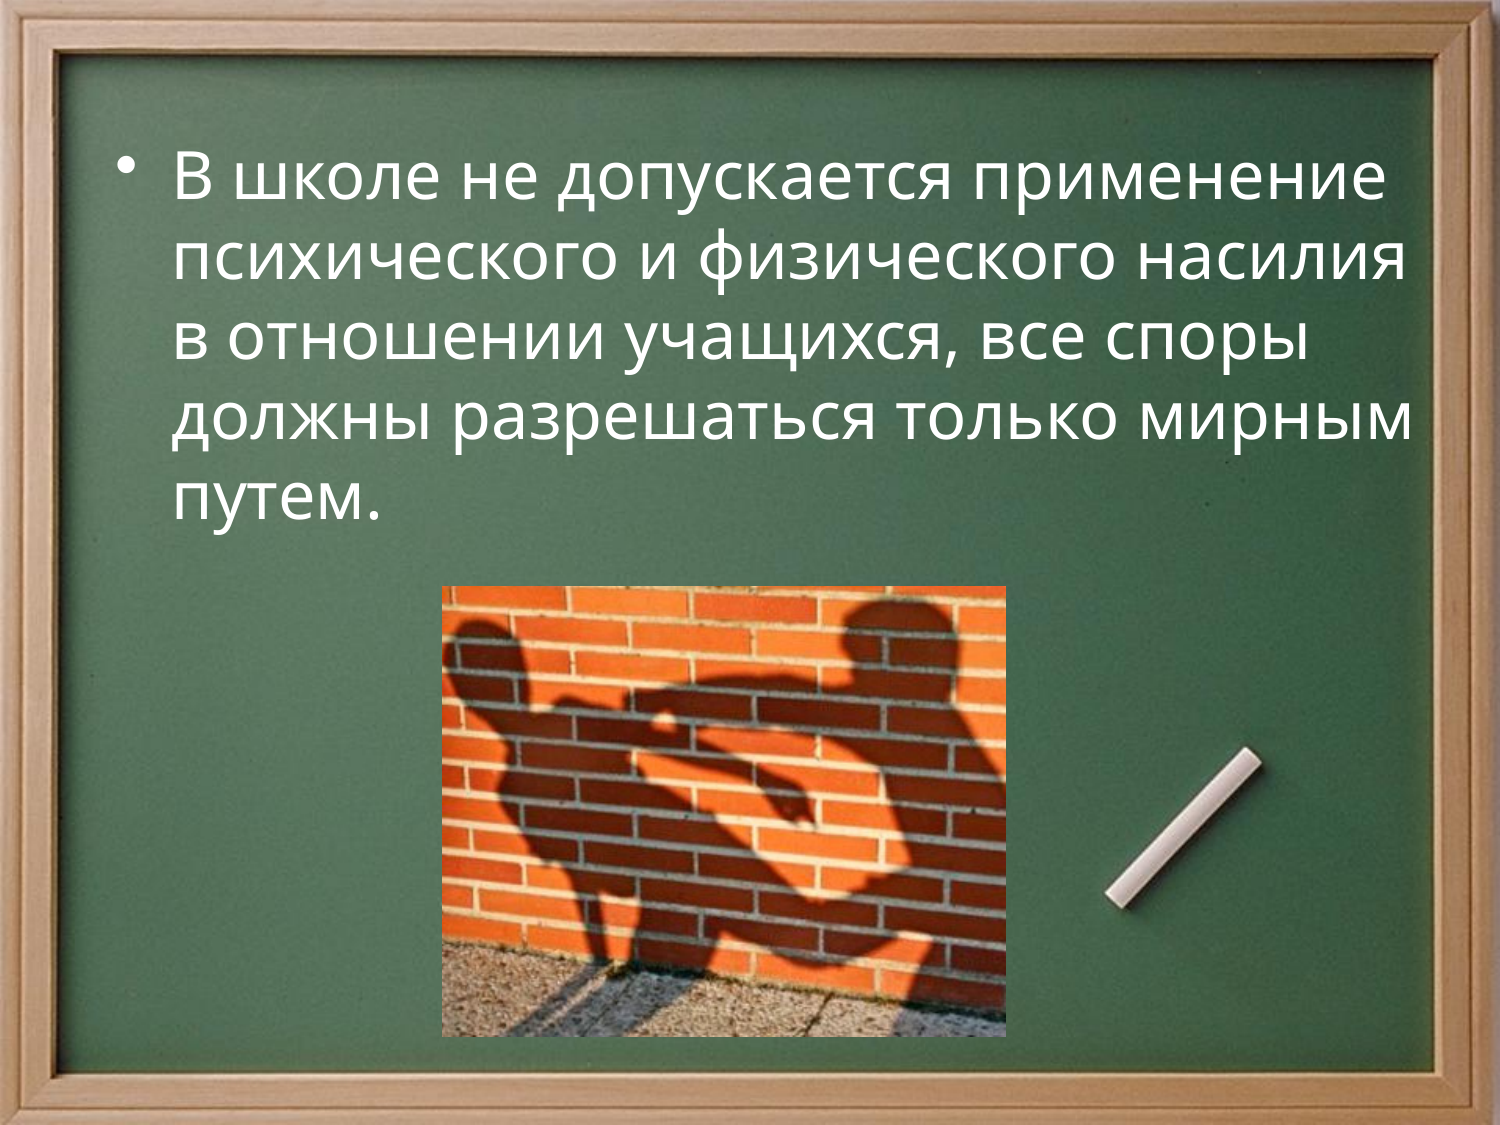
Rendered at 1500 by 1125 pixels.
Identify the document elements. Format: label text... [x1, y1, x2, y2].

picture [0, 0, 1500, 1125]
list В школе не допускается применение психического и физического насилия в отношении учащихся, все споры должны разрешаться только мирным путем. [100, 125, 1451, 868]
